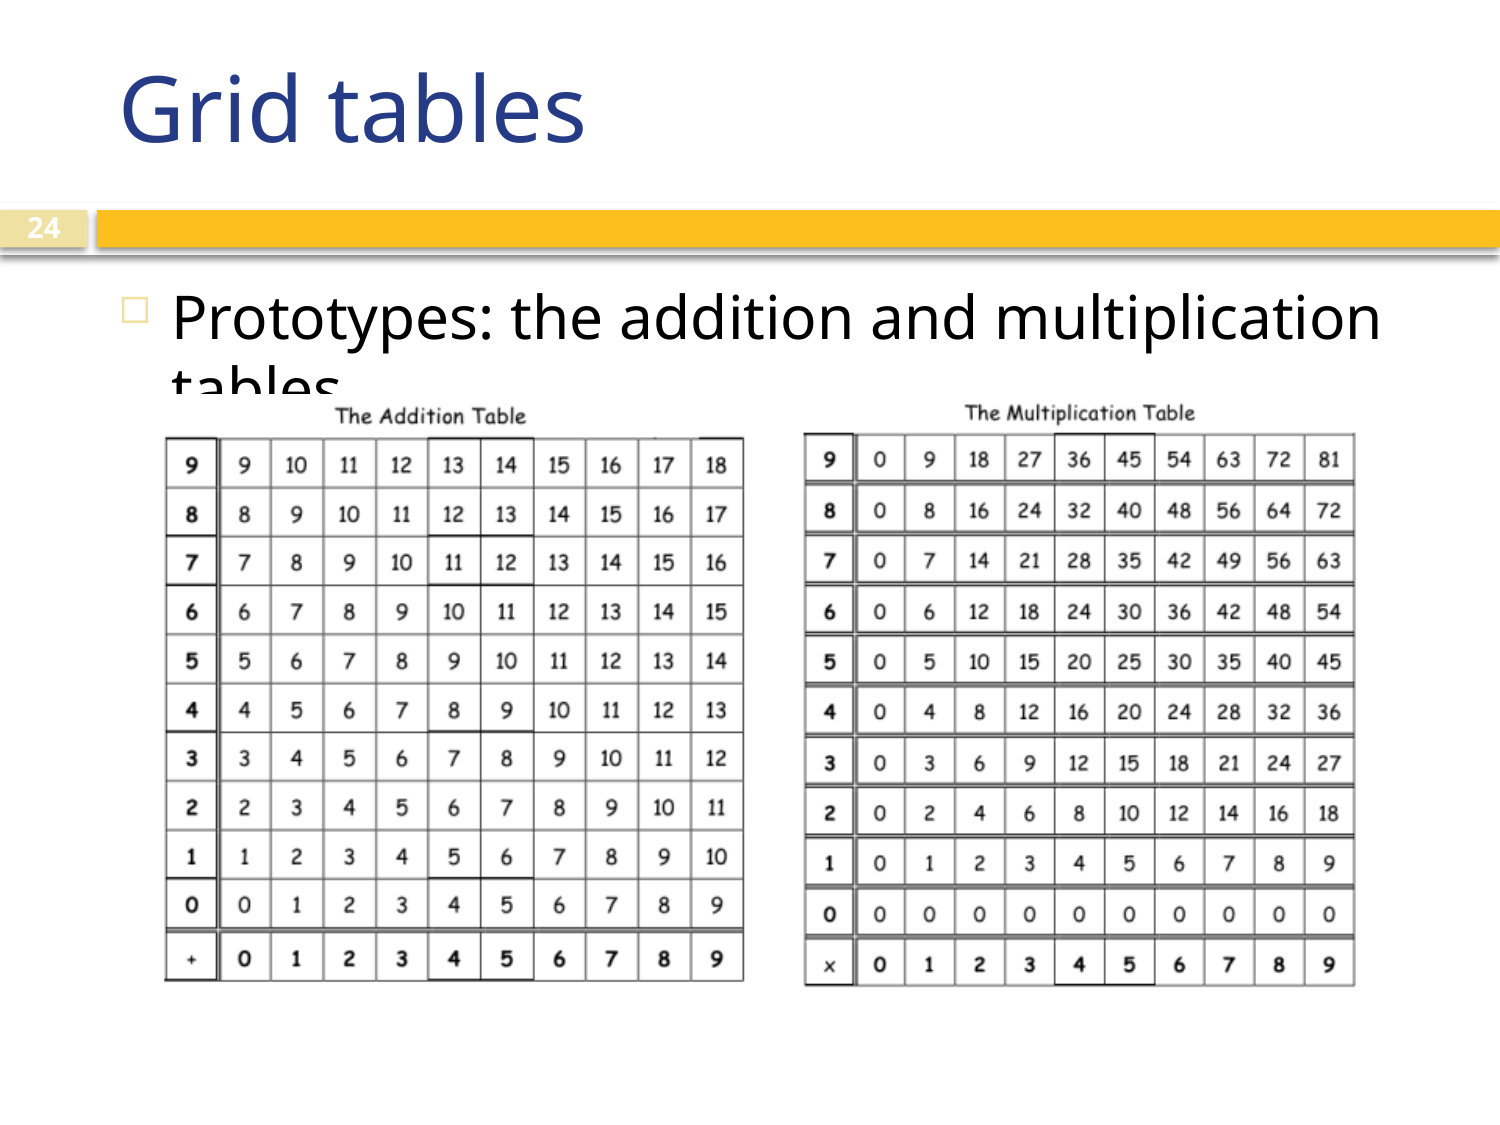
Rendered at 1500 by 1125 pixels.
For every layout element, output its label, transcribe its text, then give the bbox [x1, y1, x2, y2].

title Grid tables [108, 43, 1462, 167]
picture [793, 394, 1367, 995]
list Prototypes: the addition and multiplication tables [108, 273, 1462, 370]
picture [152, 394, 760, 993]
slide_number 24 [0, 208, 88, 249]
